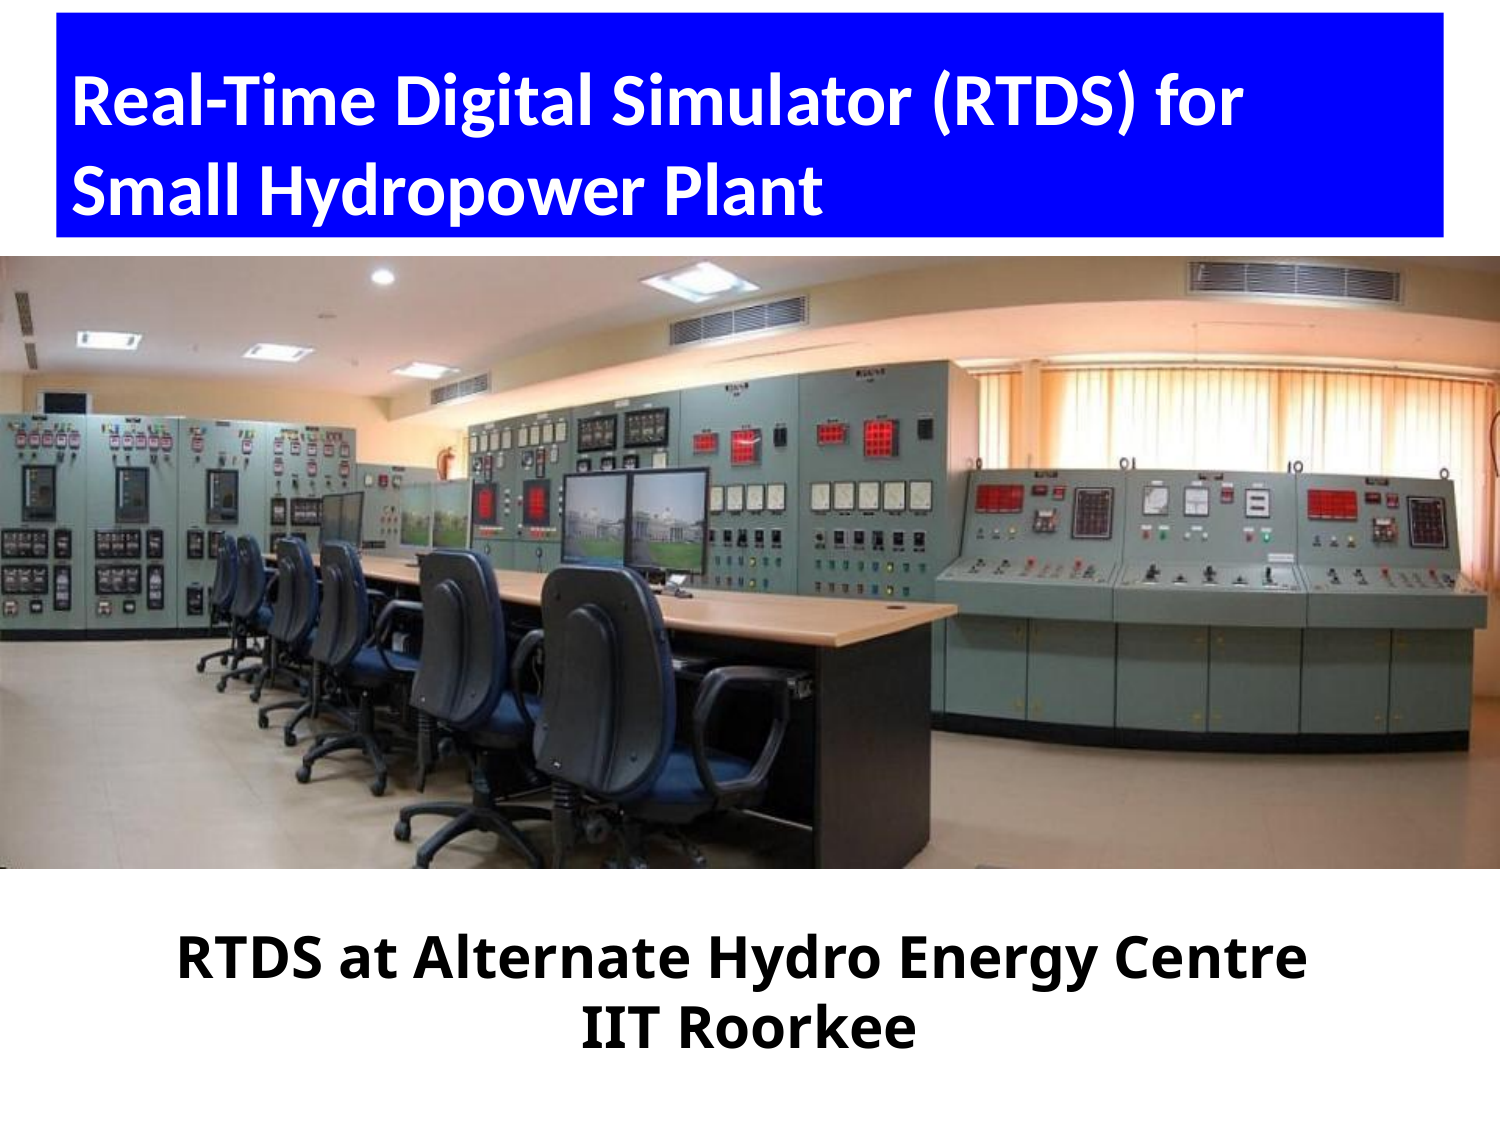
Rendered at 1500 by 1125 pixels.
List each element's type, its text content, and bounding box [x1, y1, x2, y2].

list RTDS at Alternate Hydro Energy Centre IIT Roorkee [68, 912, 1432, 1088]
title Real-Time Digital Simulator (RTDS) for Small Hydropower Plant [56, 12, 1444, 238]
picture [0, 255, 1500, 869]
